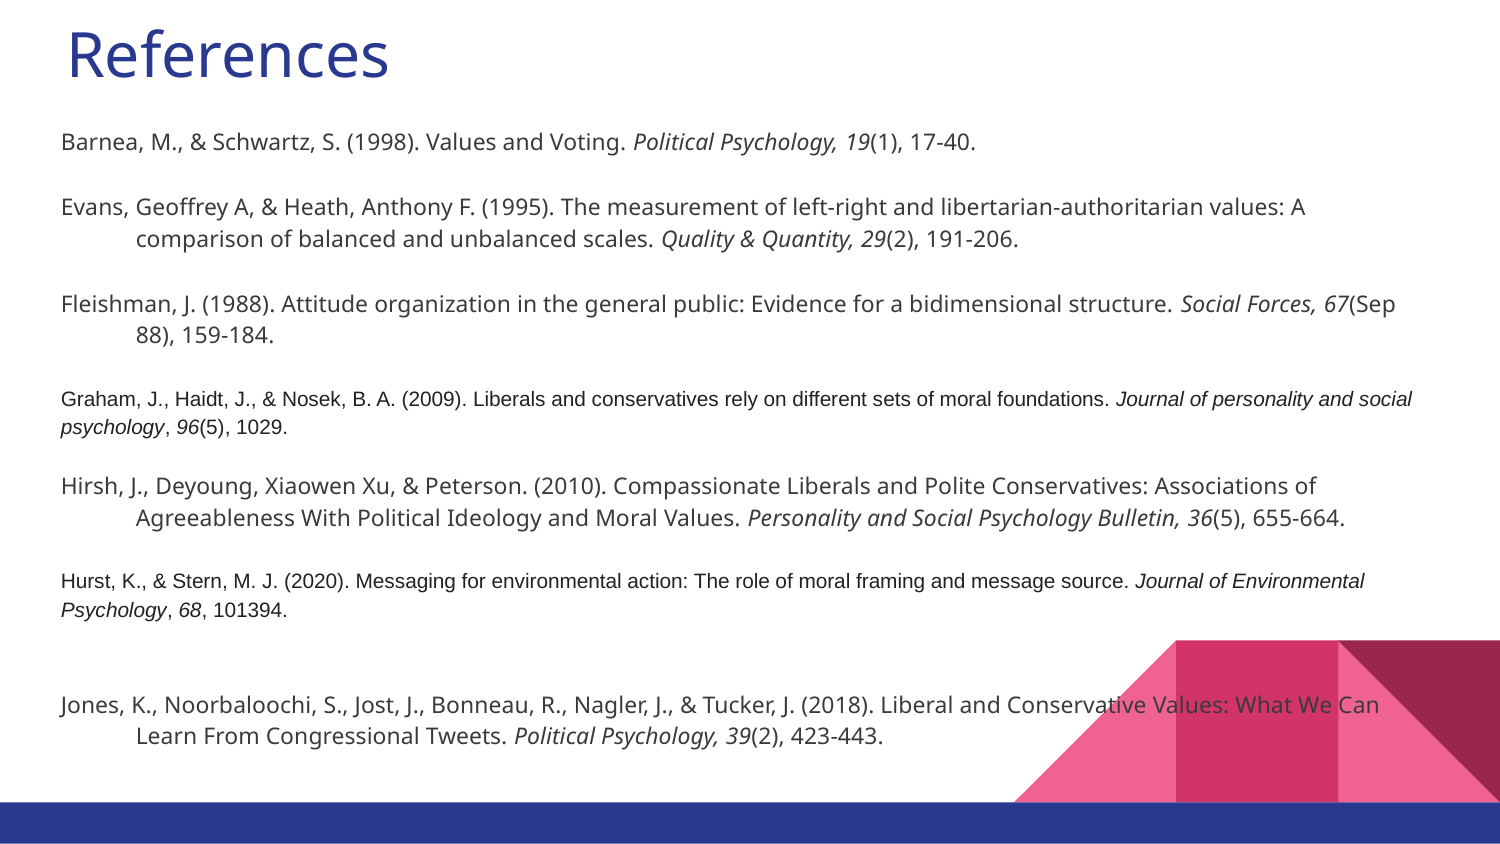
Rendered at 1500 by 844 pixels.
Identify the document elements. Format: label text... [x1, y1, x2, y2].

list Barnea, M., & Schwartz, S. (1998). Values and Voting. Political Psychology, 19(1), 17-40. Evans, Geoffrey A, & Heath, Anthony F. (1995). The measurement of left-right and libertarian-authoritarian values: A comparison of balanced and unbalanced scales. Quality & Quantity, 29(2), 191-206. Fleishman, J. (1988). Attitude organization in the general public: Evidence for a bidimensional structure. Social Forces, 67(Sep 88), 159-184. Graham, J., Haidt, J., & Nosek, B. A. (2009). Liberals and conservatives rely on different sets of moral foundations. Journal of personality and social psychology, 96(5), 1029. Hirsh, J., Deyoung, Xiaowen Xu, & Peterson. (2010). Compassionate Liberals and Polite Conservatives: Associations of Agreeableness With Political Ideology and Moral Values. Personality and Social Psychology Bulletin, 36(5), 655-664. Hurst, K., & Stern, M. J. (2020). Messaging for environmental action: The role of moral framing and message source. Journal of Environmental Psychology, 68, 101394. Jones, K., Noorbaloochi, S., Jost, J., Bonneau, R., Nagler, J., & Tucker, J. (2018). Liberal and Conservative Values: What We Can Learn From Congressional Tweets. Political Psychology, 39(2), 423-443. [45, 108, 1444, 657]
title References [51, 0, 1449, 100]
